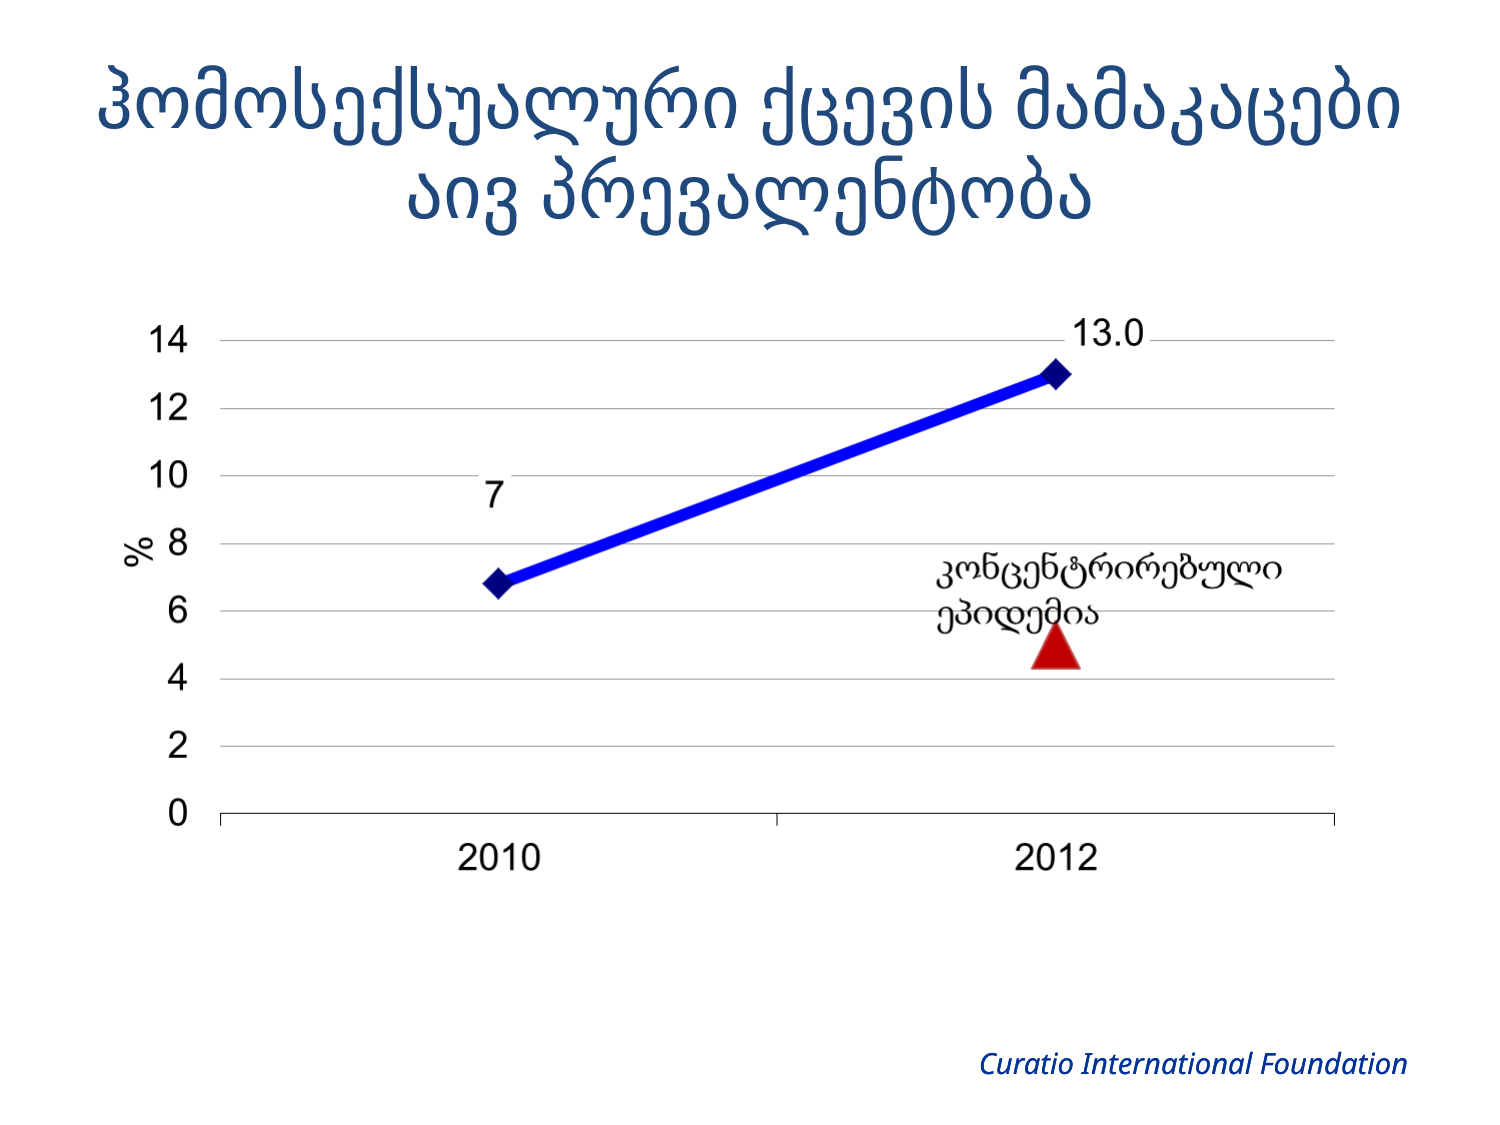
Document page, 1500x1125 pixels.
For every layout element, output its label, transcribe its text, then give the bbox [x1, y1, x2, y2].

picture [99, 286, 1401, 928]
text_box ჰომოსექსუალური ქცევის მამაკაცები აივ პრევალენტობა [74, 50, 1425, 238]
footer Curatio International Foundation [937, 1037, 1450, 1091]
